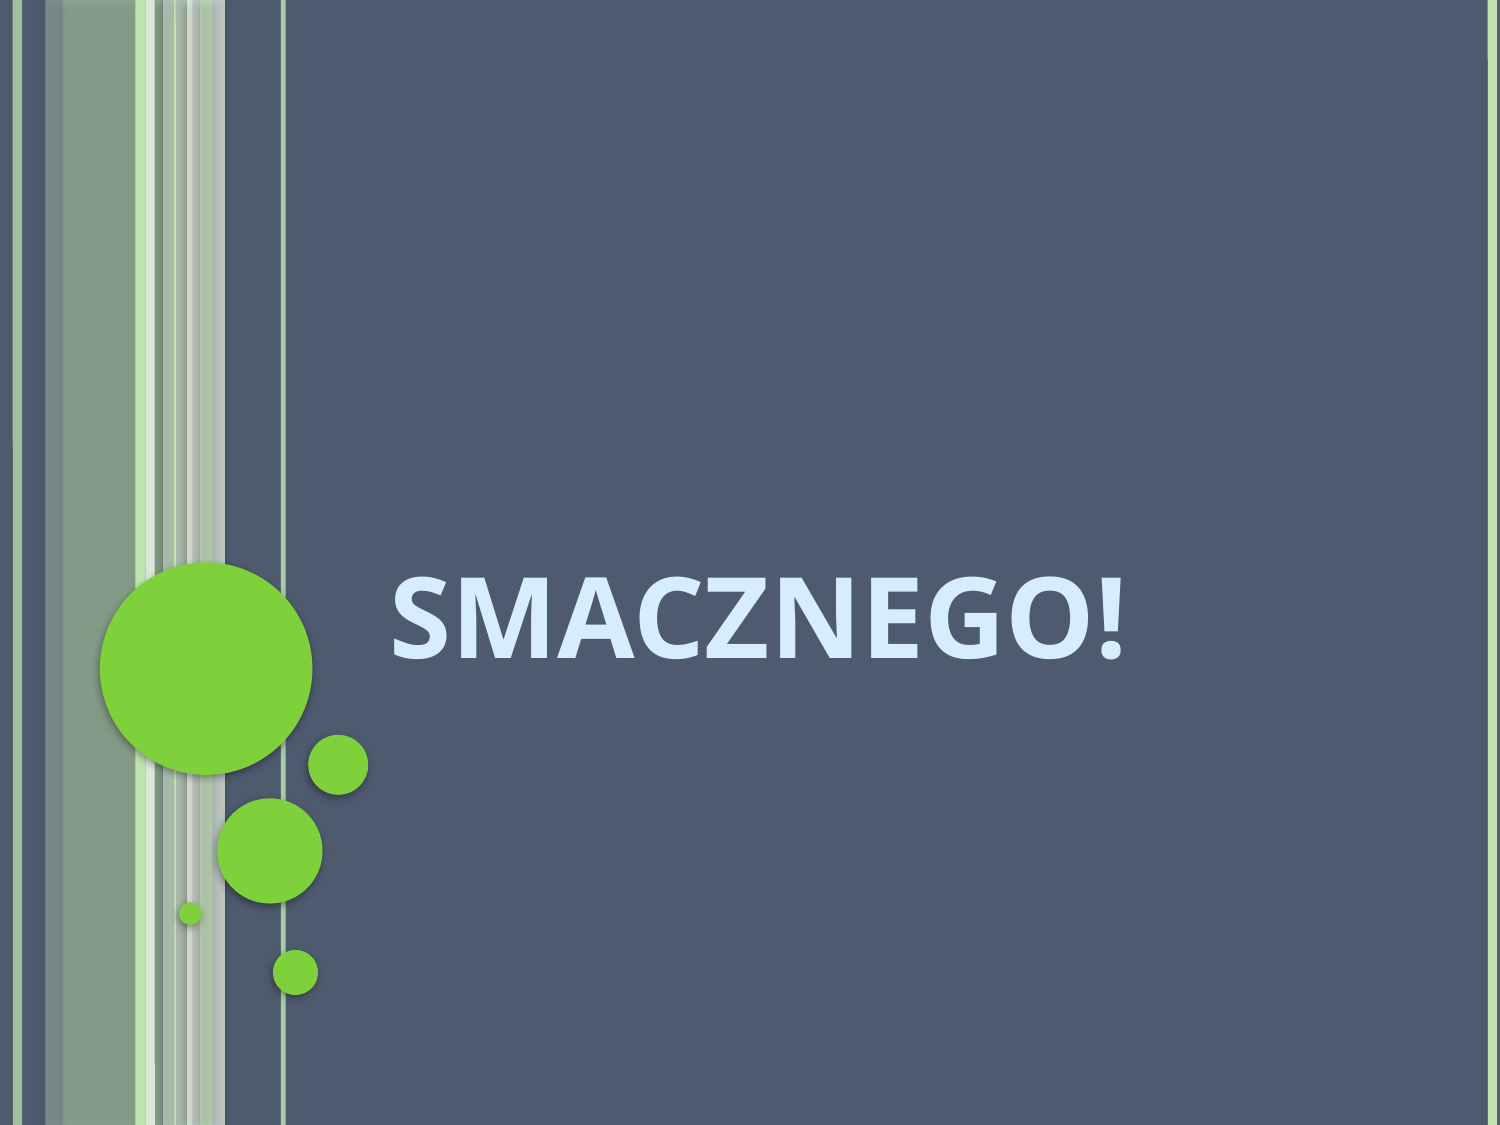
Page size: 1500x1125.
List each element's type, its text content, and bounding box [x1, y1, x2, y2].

title SMACZNEGO! [375, 351, 1388, 689]
